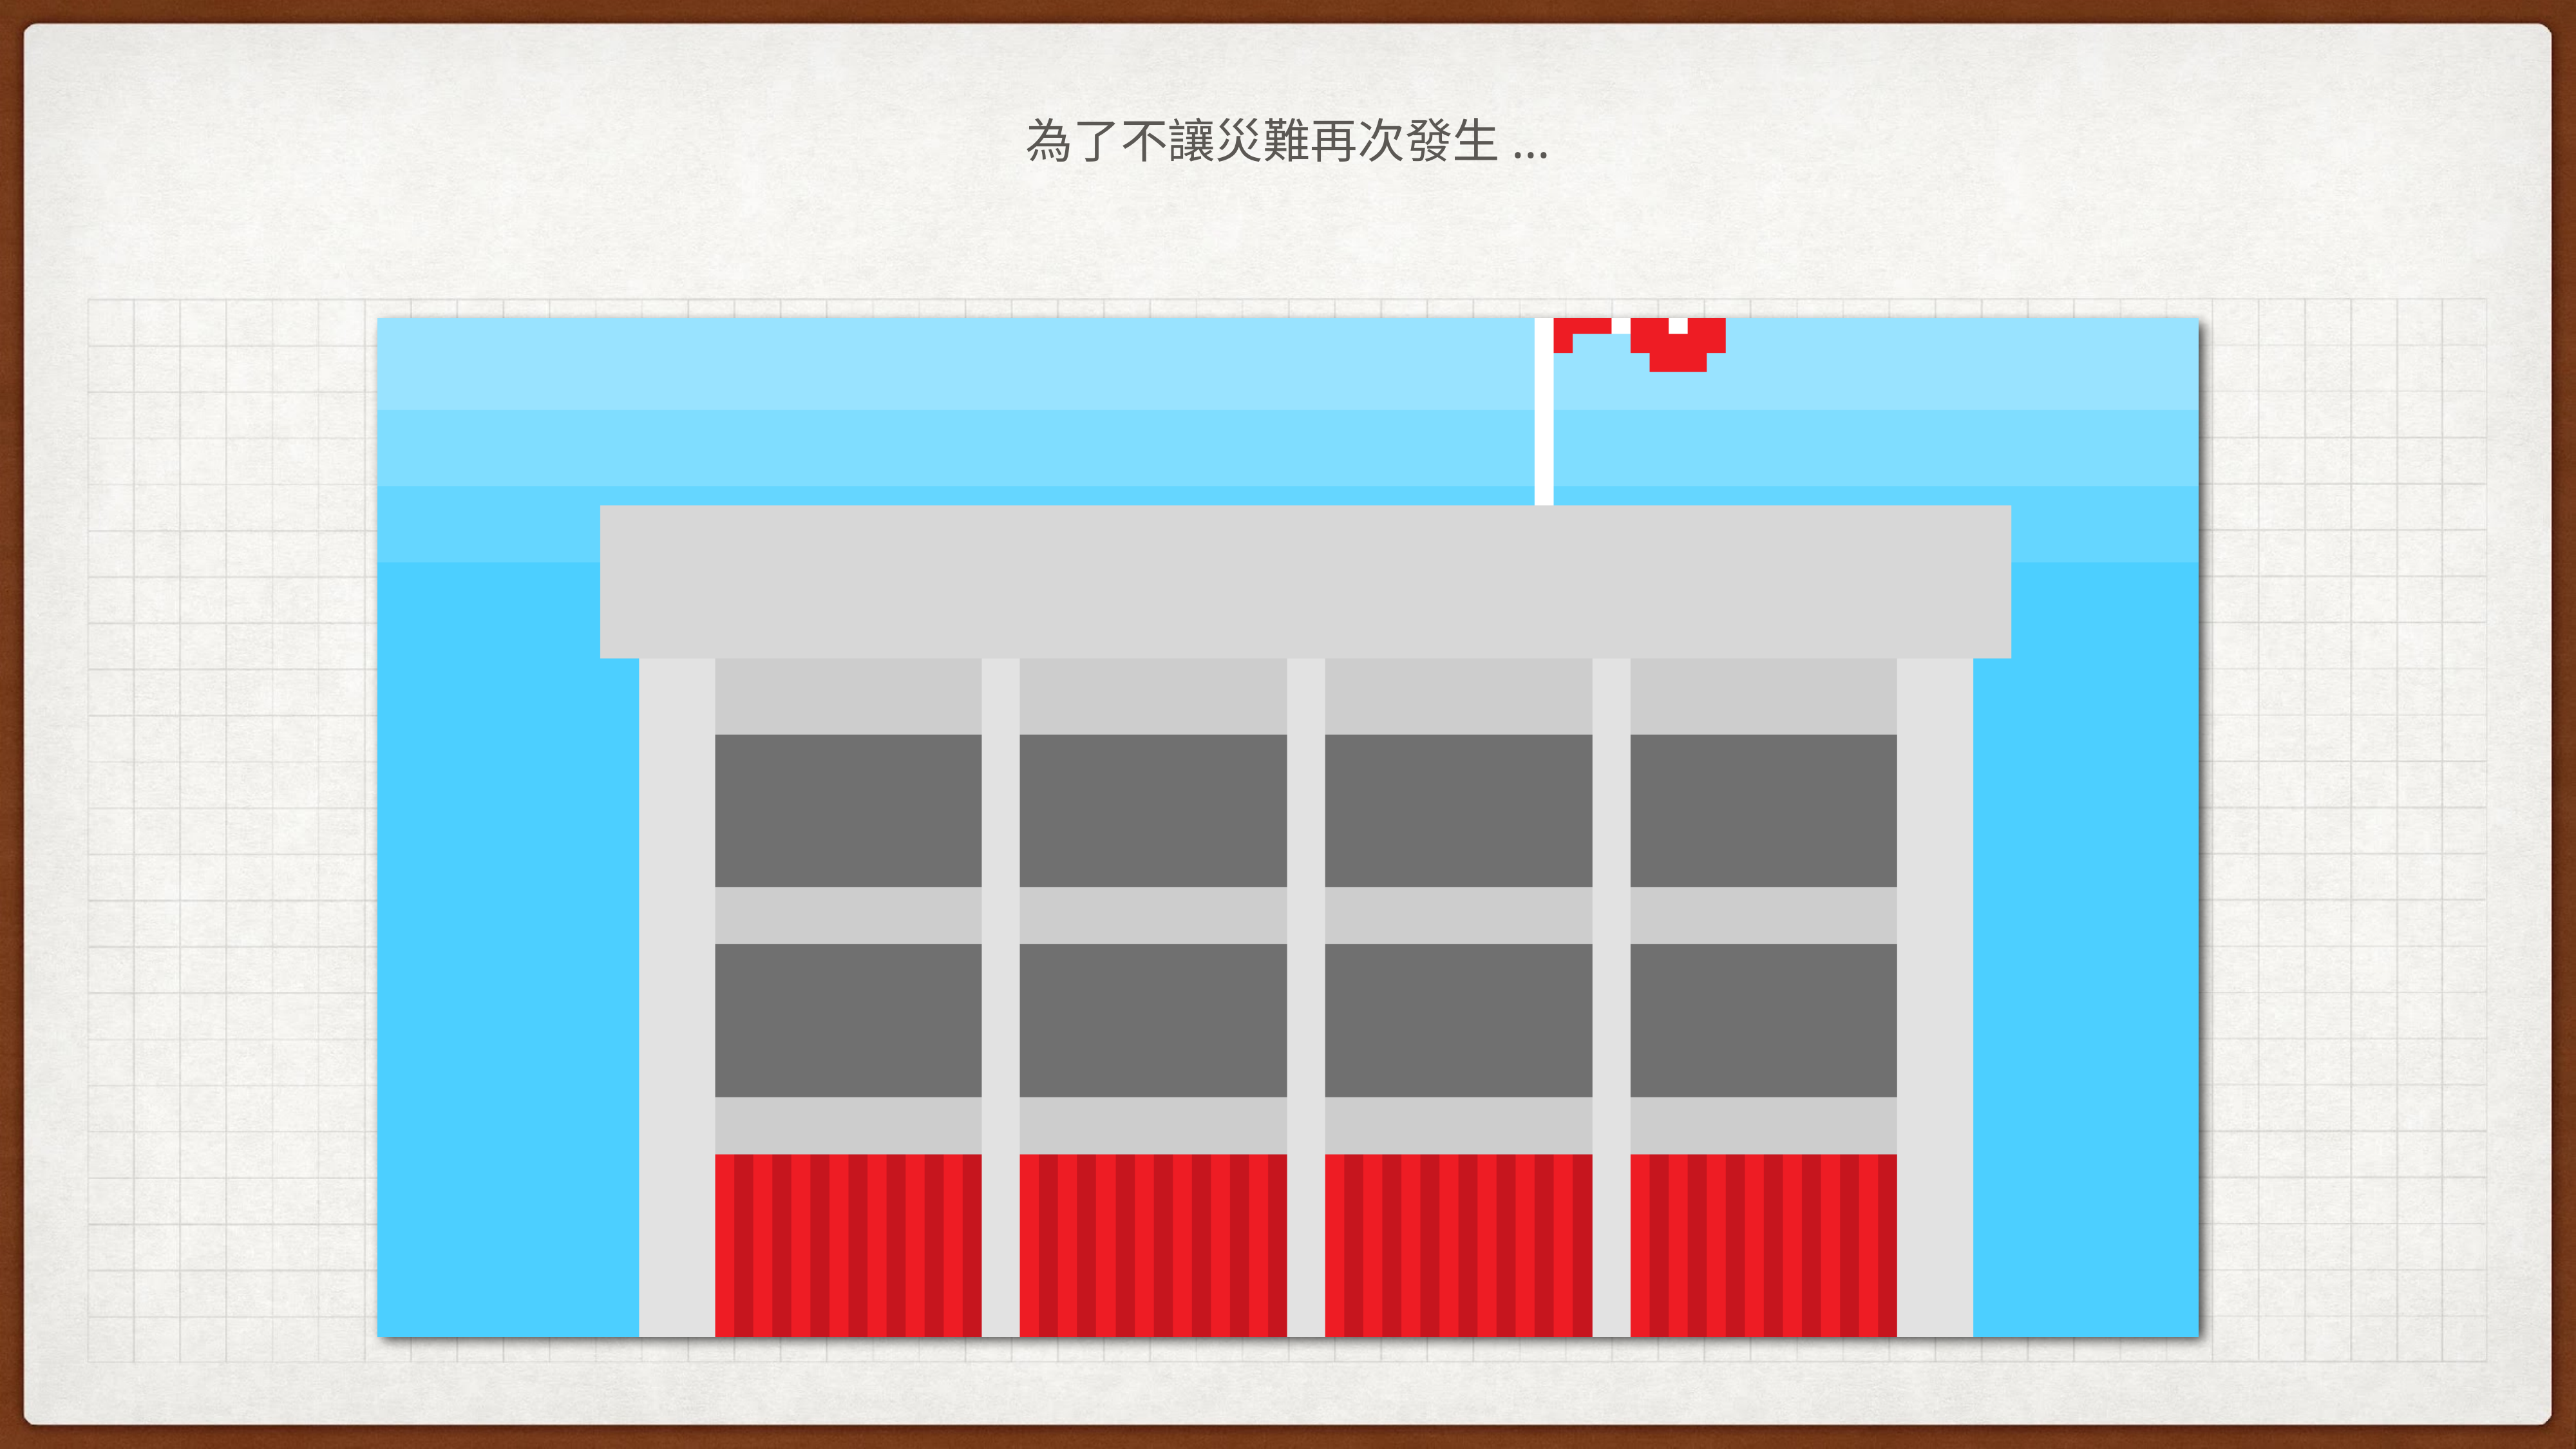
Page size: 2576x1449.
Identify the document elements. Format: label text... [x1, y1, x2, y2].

list 為了不讓災難再次發生... [133, 105, 2443, 182]
picture [0, 0, 2576, 1449]
